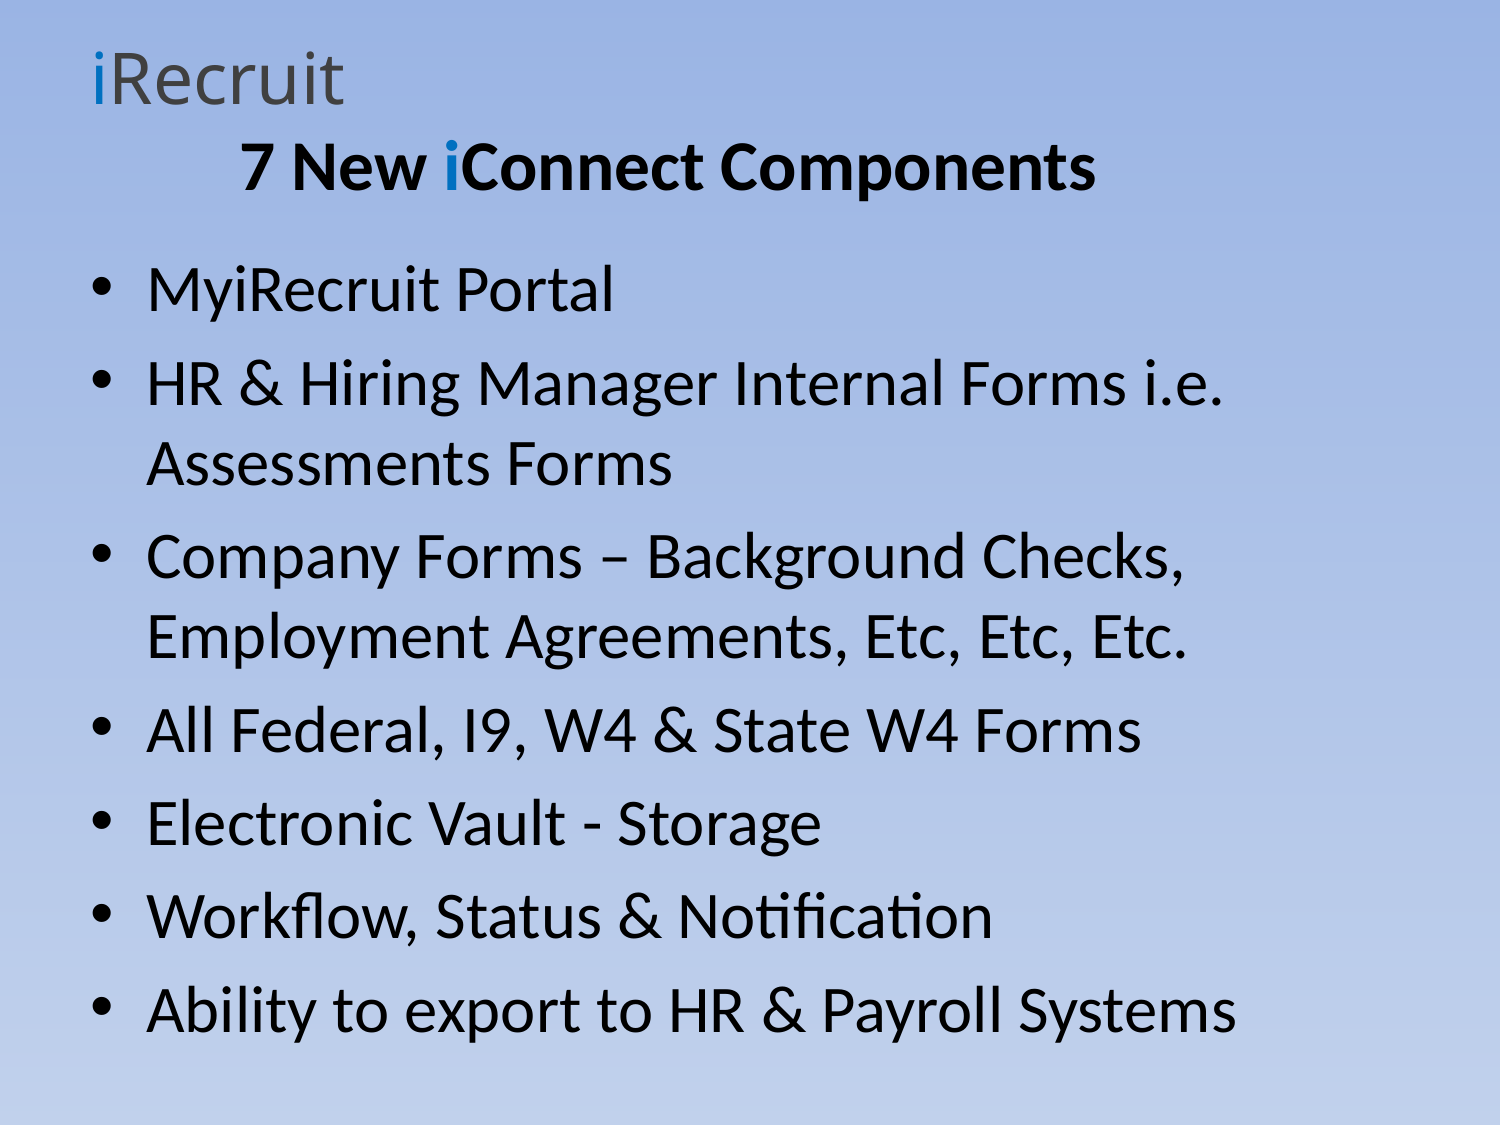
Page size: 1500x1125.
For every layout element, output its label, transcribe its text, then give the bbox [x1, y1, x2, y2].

title iRecruit 7 New iConnect Components [75, 24, 1425, 213]
list MyiRecruit Portal HR & Hiring Manager Internal Forms i.e. Assessments Forms Company Forms – Background Checks, Employment Agreements, Etc, Etc, Etc. All Federal, I9, W4 & State W4 Forms Electronic Vault - Storage Workflow, Status & Notification Ability to export to HR & Payroll Systems [75, 237, 1475, 1063]
